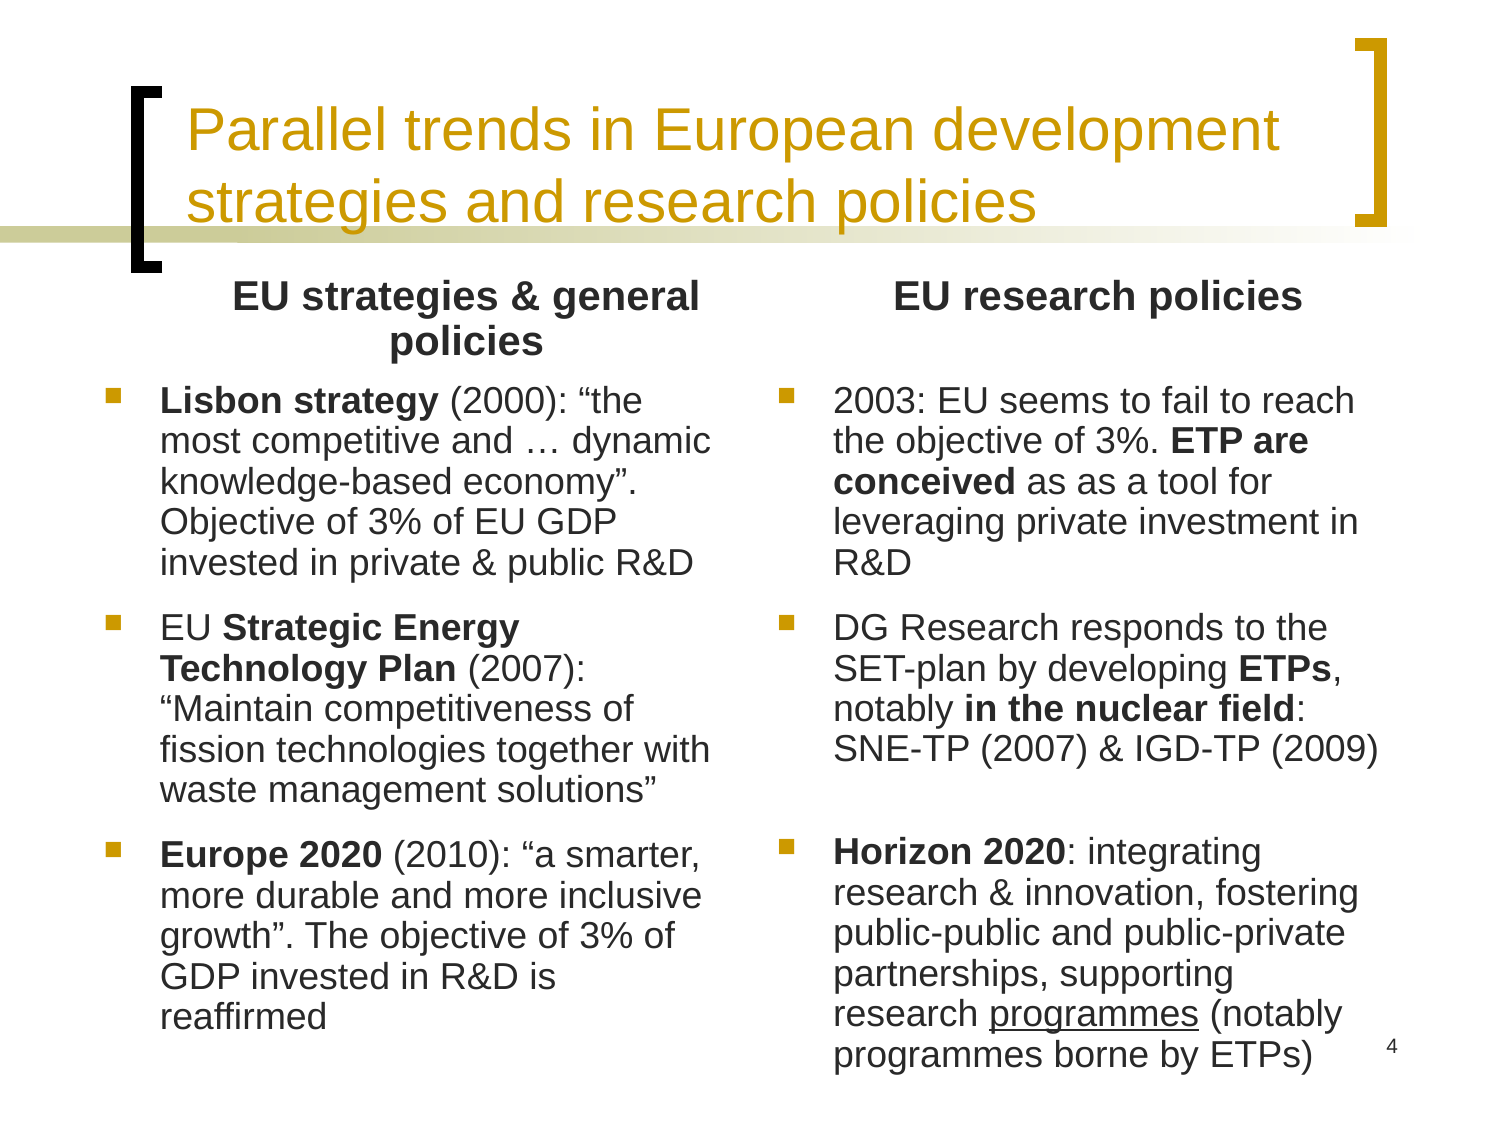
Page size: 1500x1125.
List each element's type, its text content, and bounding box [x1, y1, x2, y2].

title Parallel trends in European development strategies and research policies [171, 54, 1388, 243]
list Lisbon strategy (2000): “the most competitive and … dynamic knowledge-based economy”. Objective of 3% of EU GDP invested in private & public R&D EU Strategic Energy Technology Plan (2007): “Maintain competitiveness of fission technologies together with waste management solutions” Europe 2020 (2010): “a smarter, more durable and more inclusive growth”. The objective of 3% of GDP invested in R&D is reaffirmed [88, 373, 727, 1071]
text_box 2003: EU seems to fail to reach the objective of 3%. ETP are conceived as as a tool for leveraging private investment in R&D DG Research responds to the SET-plan by developing ETPs, notably in the nuclear field: SNE-TP (2007) & IGD-TP (2009) Horizon 2020: integrating research & innovation, fostering public-public and public-private partnerships, supporting research programmes (notably programmes borne by ETPs) [761, 373, 1400, 1083]
text_box 4 [1099, 1024, 1413, 1100]
text_box EU strategies & general policies [159, 267, 774, 350]
text_box EU research policies [797, 267, 1400, 350]
